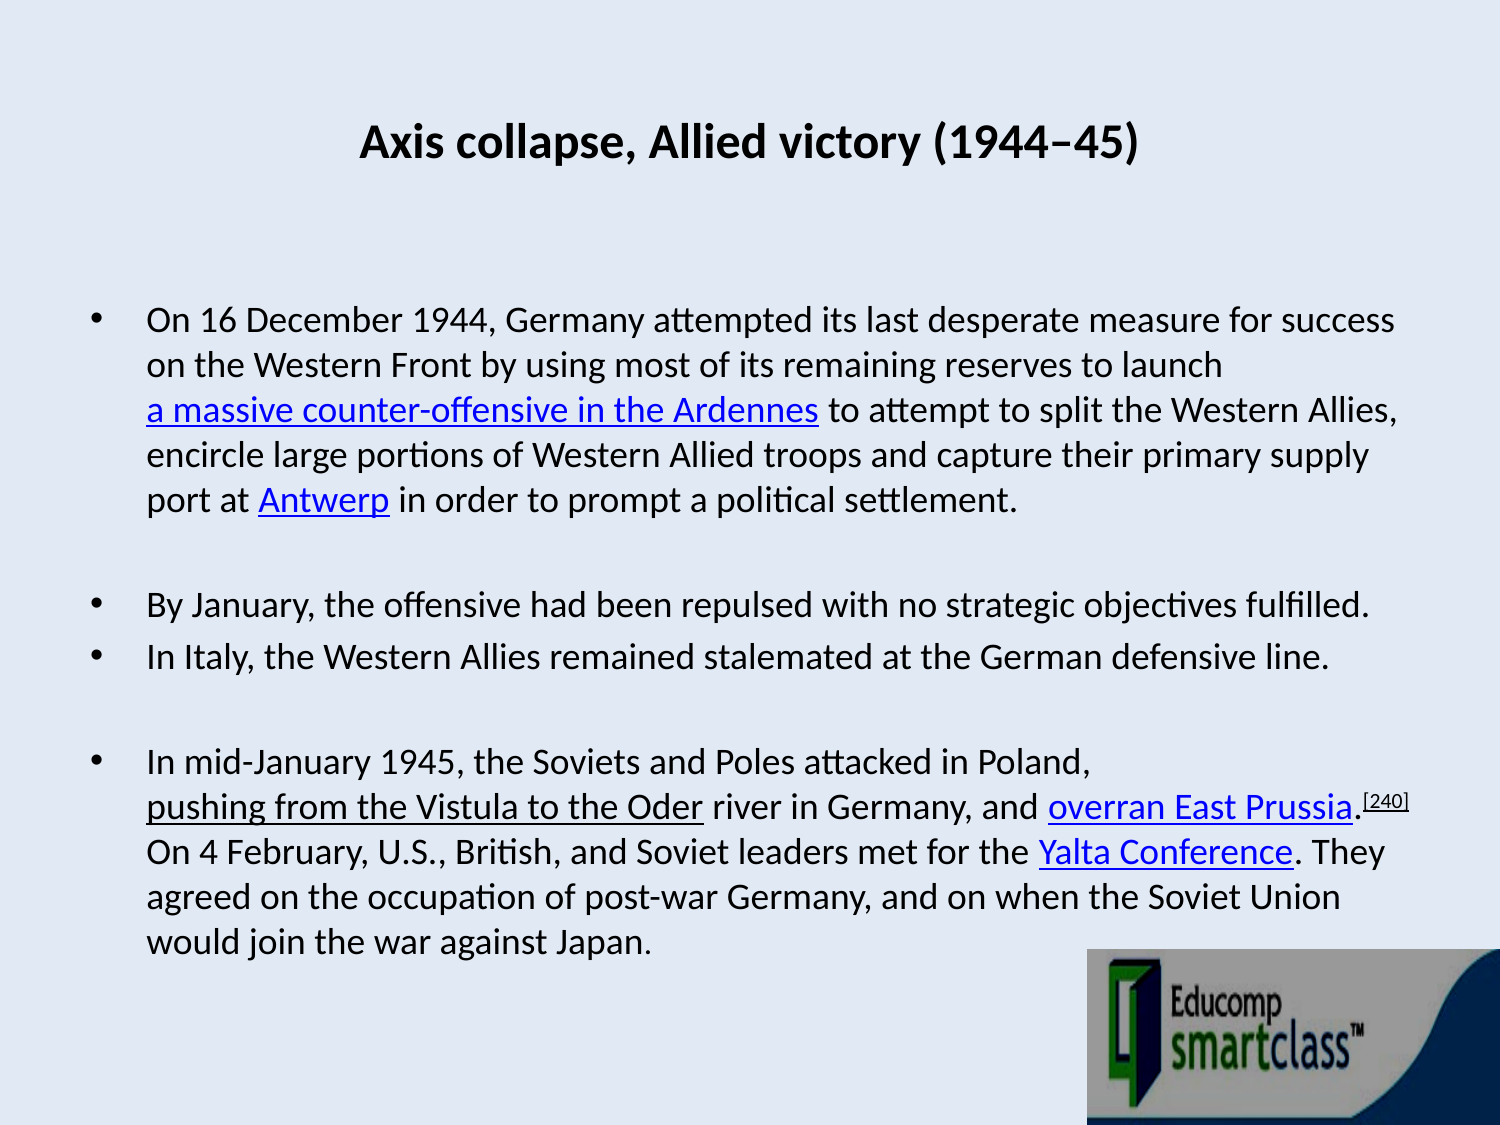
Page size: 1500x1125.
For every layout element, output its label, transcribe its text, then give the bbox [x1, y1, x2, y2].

picture [1087, 949, 1500, 1125]
title Axis collapse, Allied victory (1944–45) [75, 45, 1425, 233]
list On 16 December 1944, Germany attempted its last desperate measure for success on the Western Front by using most of its remaining reserves to launch a massive counter-offensive in the Ardennes to attempt to split the Western Allies, encircle large portions of Western Allied troops and capture their primary supply port at Antwerp in order to prompt a political settlement. By January, the offensive had been repulsed with no strategic objectives fulfilled. In Italy, the Western Allies remained stalemated at the German defensive line. In mid-January 1945, the Soviets and Poles attacked in Poland, pushing from the Vistula to the Oder river in Germany, and overran East Prussia.[240] On 4 February, U.S., British, and Soviet leaders met for the Yalta Conference. They agreed on the occupation of post-war Germany, and on when the Soviet Union would join the war against Japan. [75, 287, 1425, 1005]
